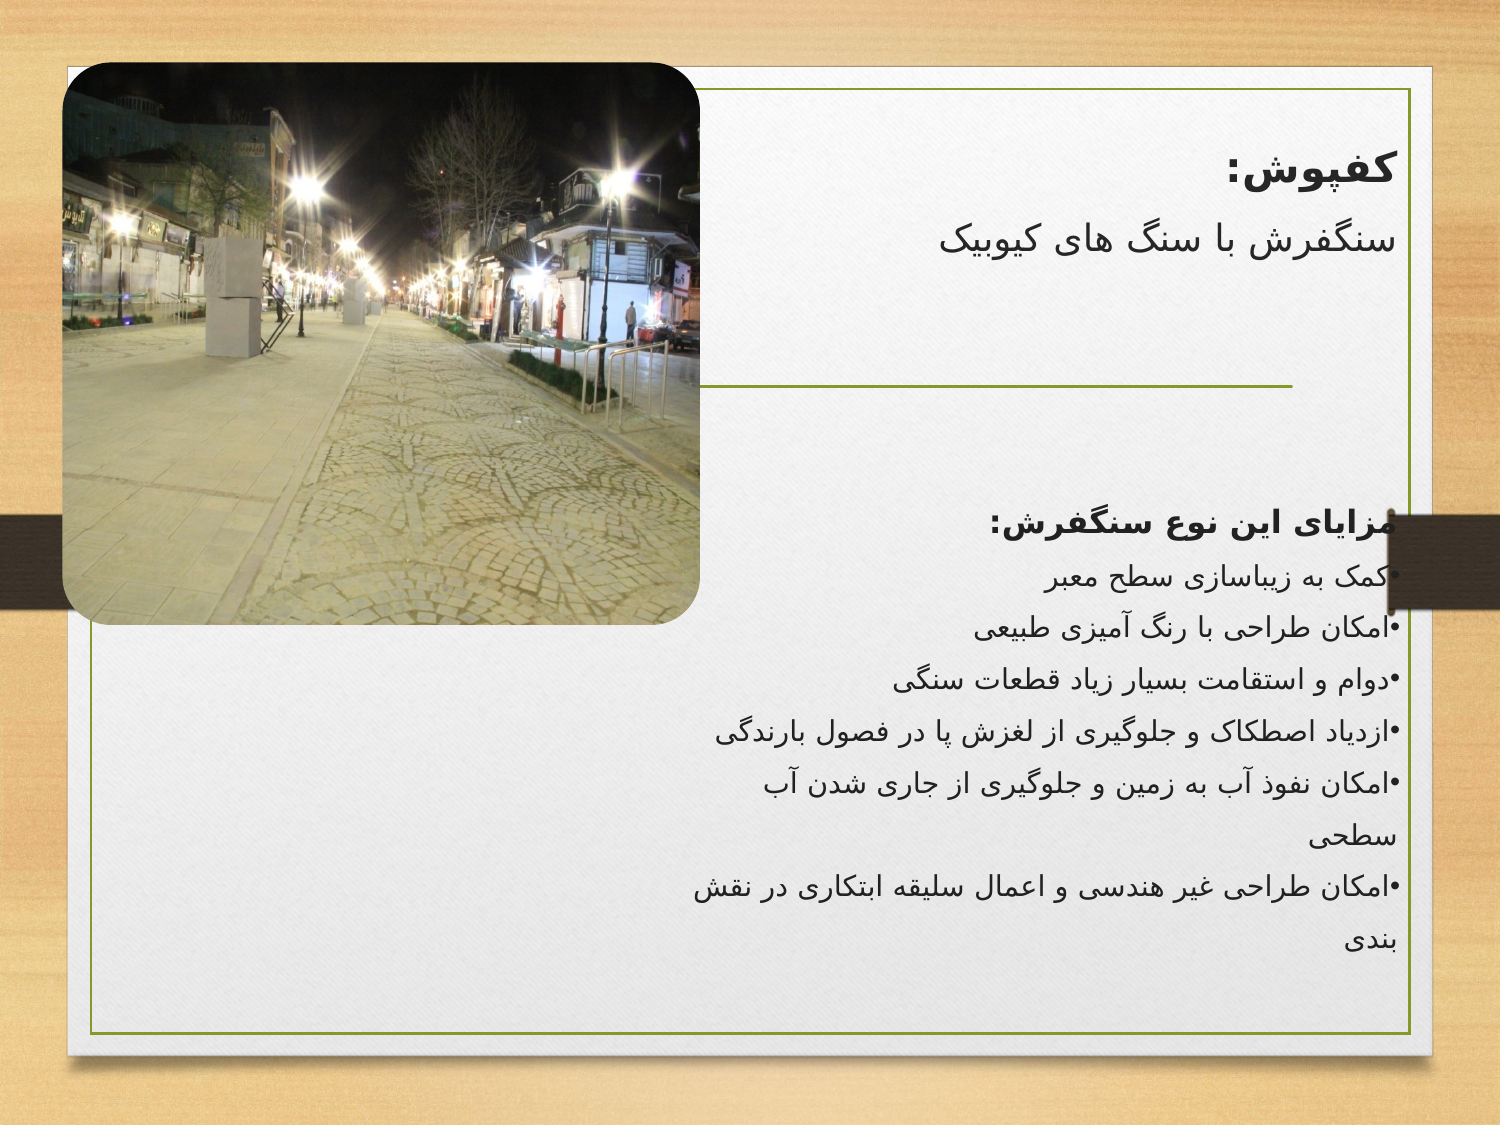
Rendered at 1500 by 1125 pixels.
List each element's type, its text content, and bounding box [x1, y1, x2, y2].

title کفپوش: سنگفرش با سنگ های کیوبیک [837, 99, 1413, 275]
text_box مزایای این نوع سنگفرش: کمک به زیباسازی سطح معبر امکان طراحی با رنگ آمیزی طبیعی دوام و استقامت بسیار زیاد قطعات سنگی ازدیاد اصطکاک و جلوگیری از لغزش پا در فصول بارندگی امکان نفوذ آب به زمین و جلوگیری از جاری شدن آب سطحی امکان طراحی غیر هندسی و اعمال سلیقه ابتکاری در نقش بندی [649, 474, 1413, 963]
picture [0, 0, 1500, 1125]
